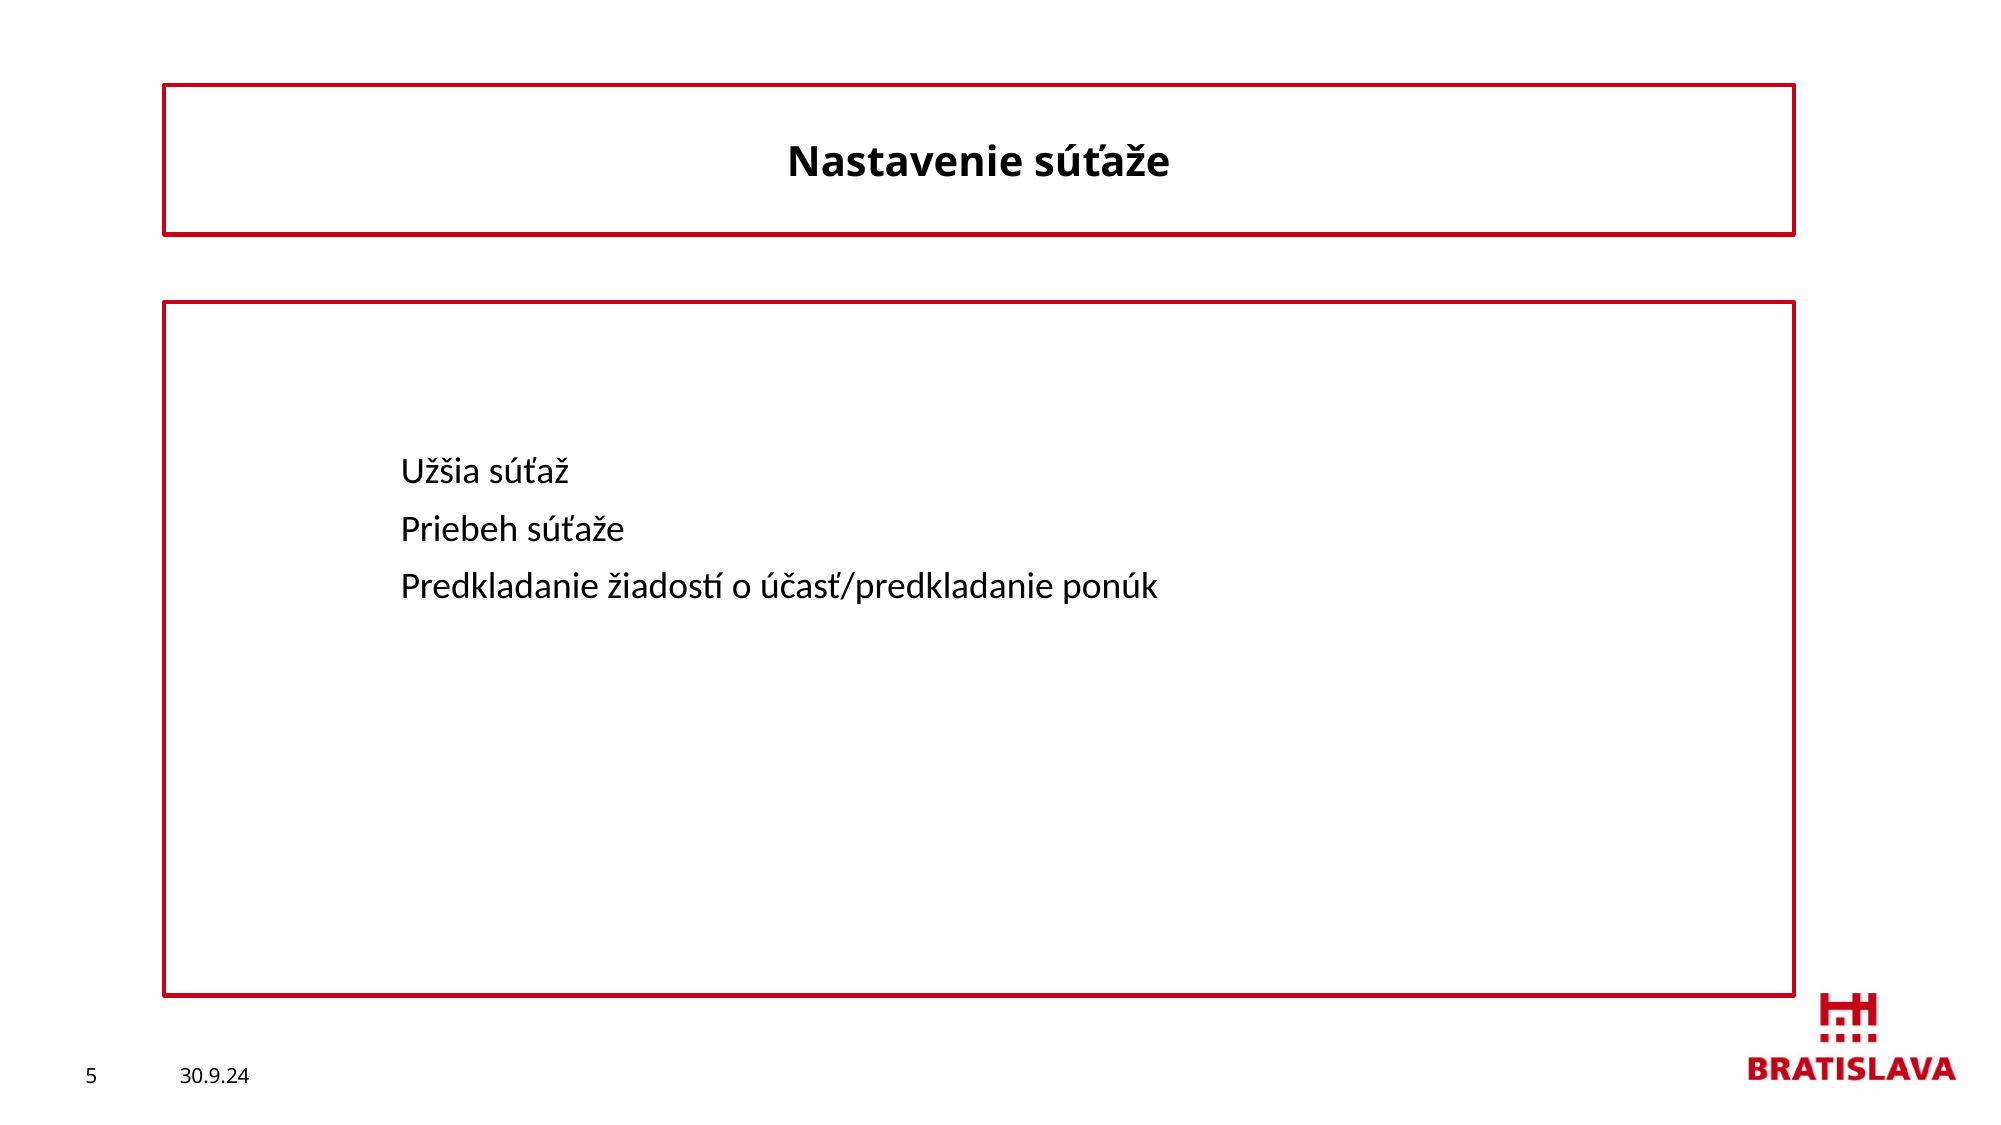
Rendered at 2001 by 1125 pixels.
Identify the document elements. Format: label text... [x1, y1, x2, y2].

picture [1717, 960, 1982, 1110]
text_box Užšia súťaž Priebeh súťaže Predkladanie žiadostí o účasť/predkladanie ponúk [162, 300, 1796, 998]
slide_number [179, 1062, 417, 1094]
slide_number 5 [85, 1062, 165, 1094]
text_box Nastavenie súťaže [162, 83, 1796, 237]
